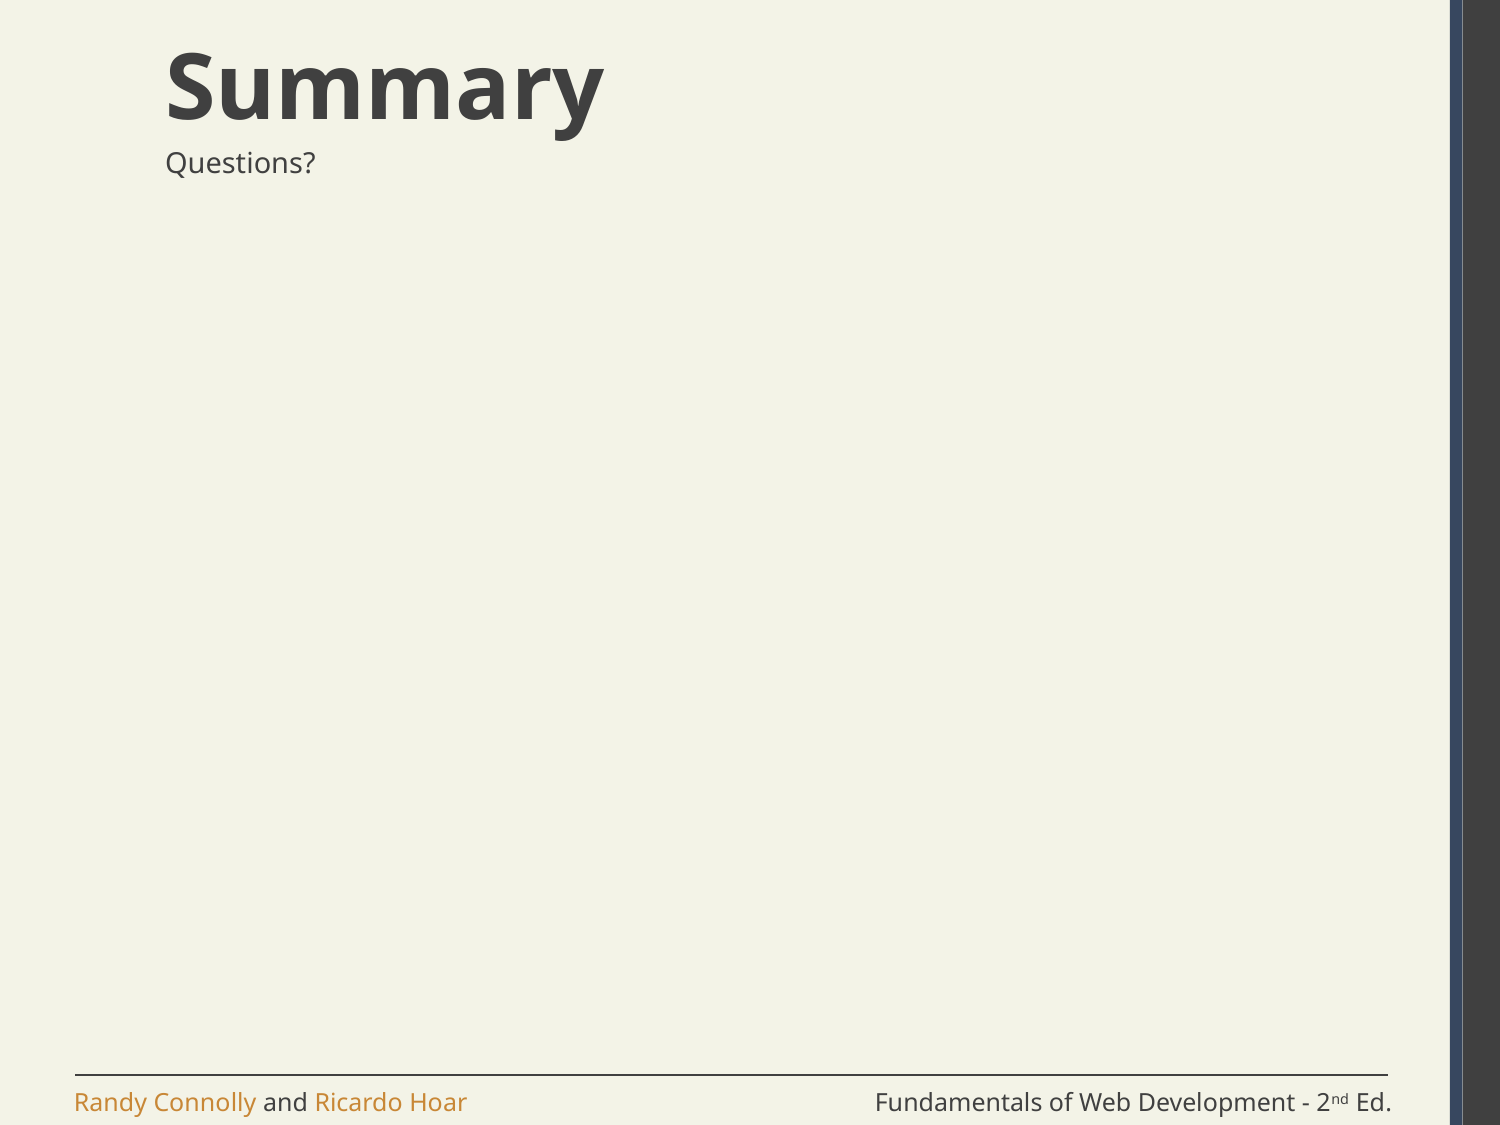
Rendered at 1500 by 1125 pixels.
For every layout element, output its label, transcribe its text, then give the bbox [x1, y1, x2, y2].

title Summary [150, 20, 1425, 188]
list Questions? [150, 137, 1200, 188]
